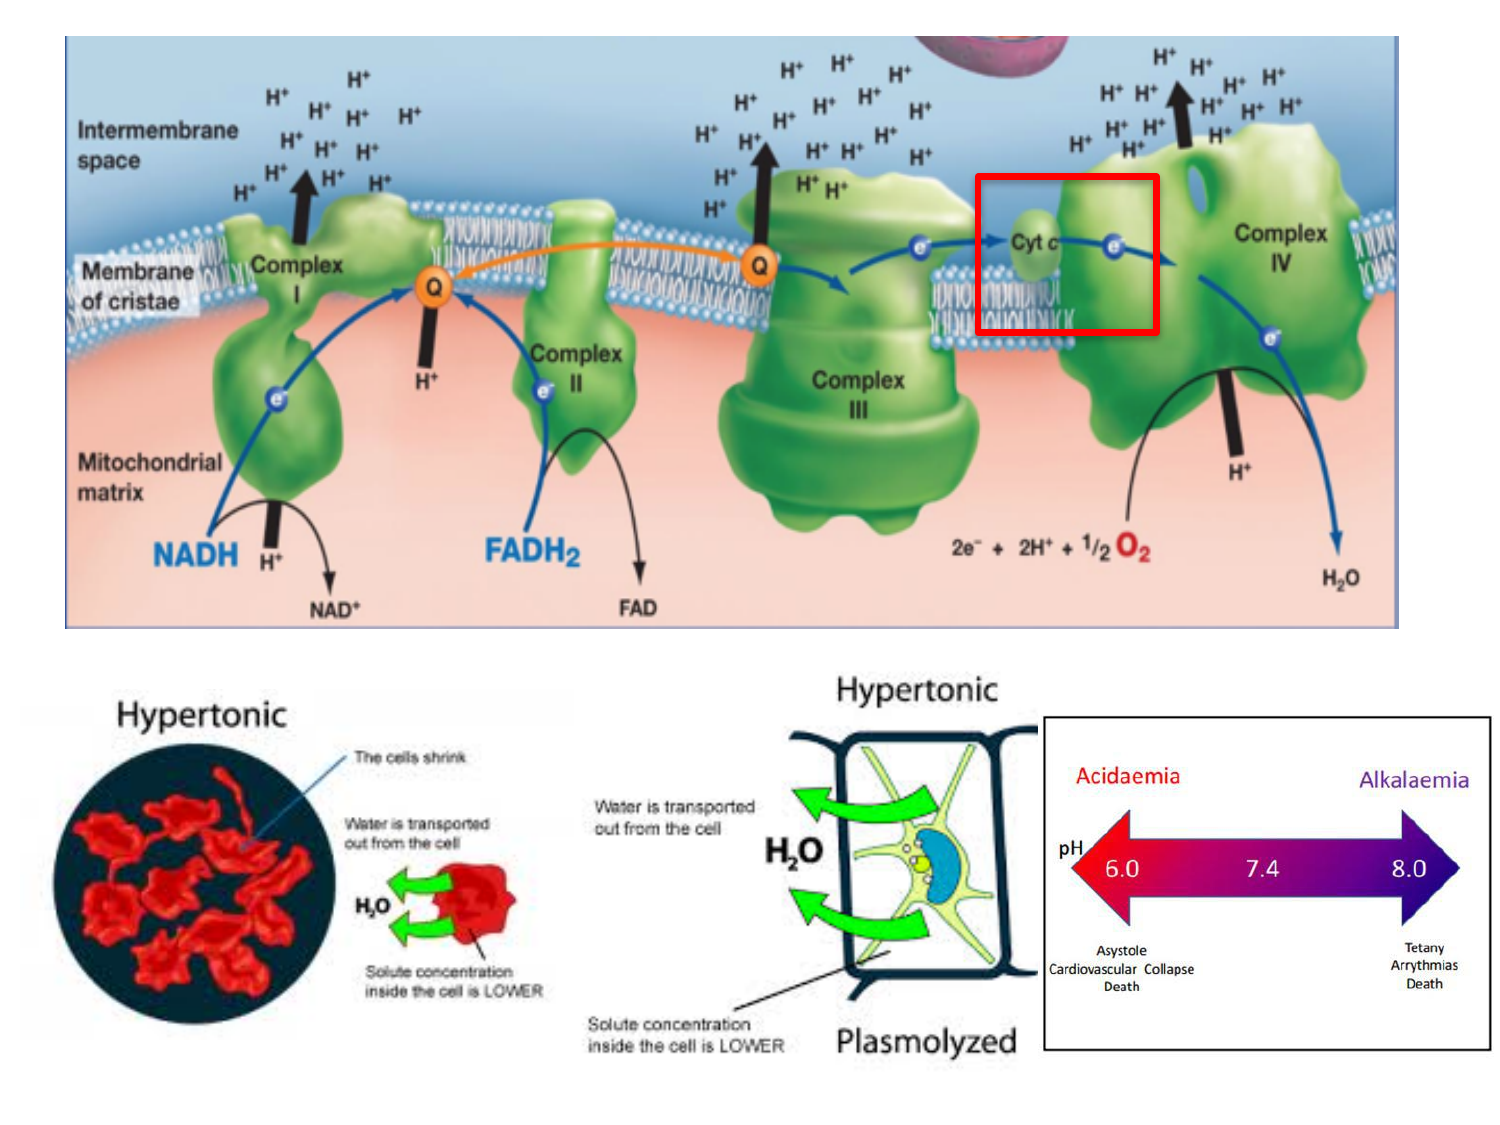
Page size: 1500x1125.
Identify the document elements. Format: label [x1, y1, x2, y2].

picture [20, 654, 1500, 1076]
picture [65, 36, 1400, 629]
